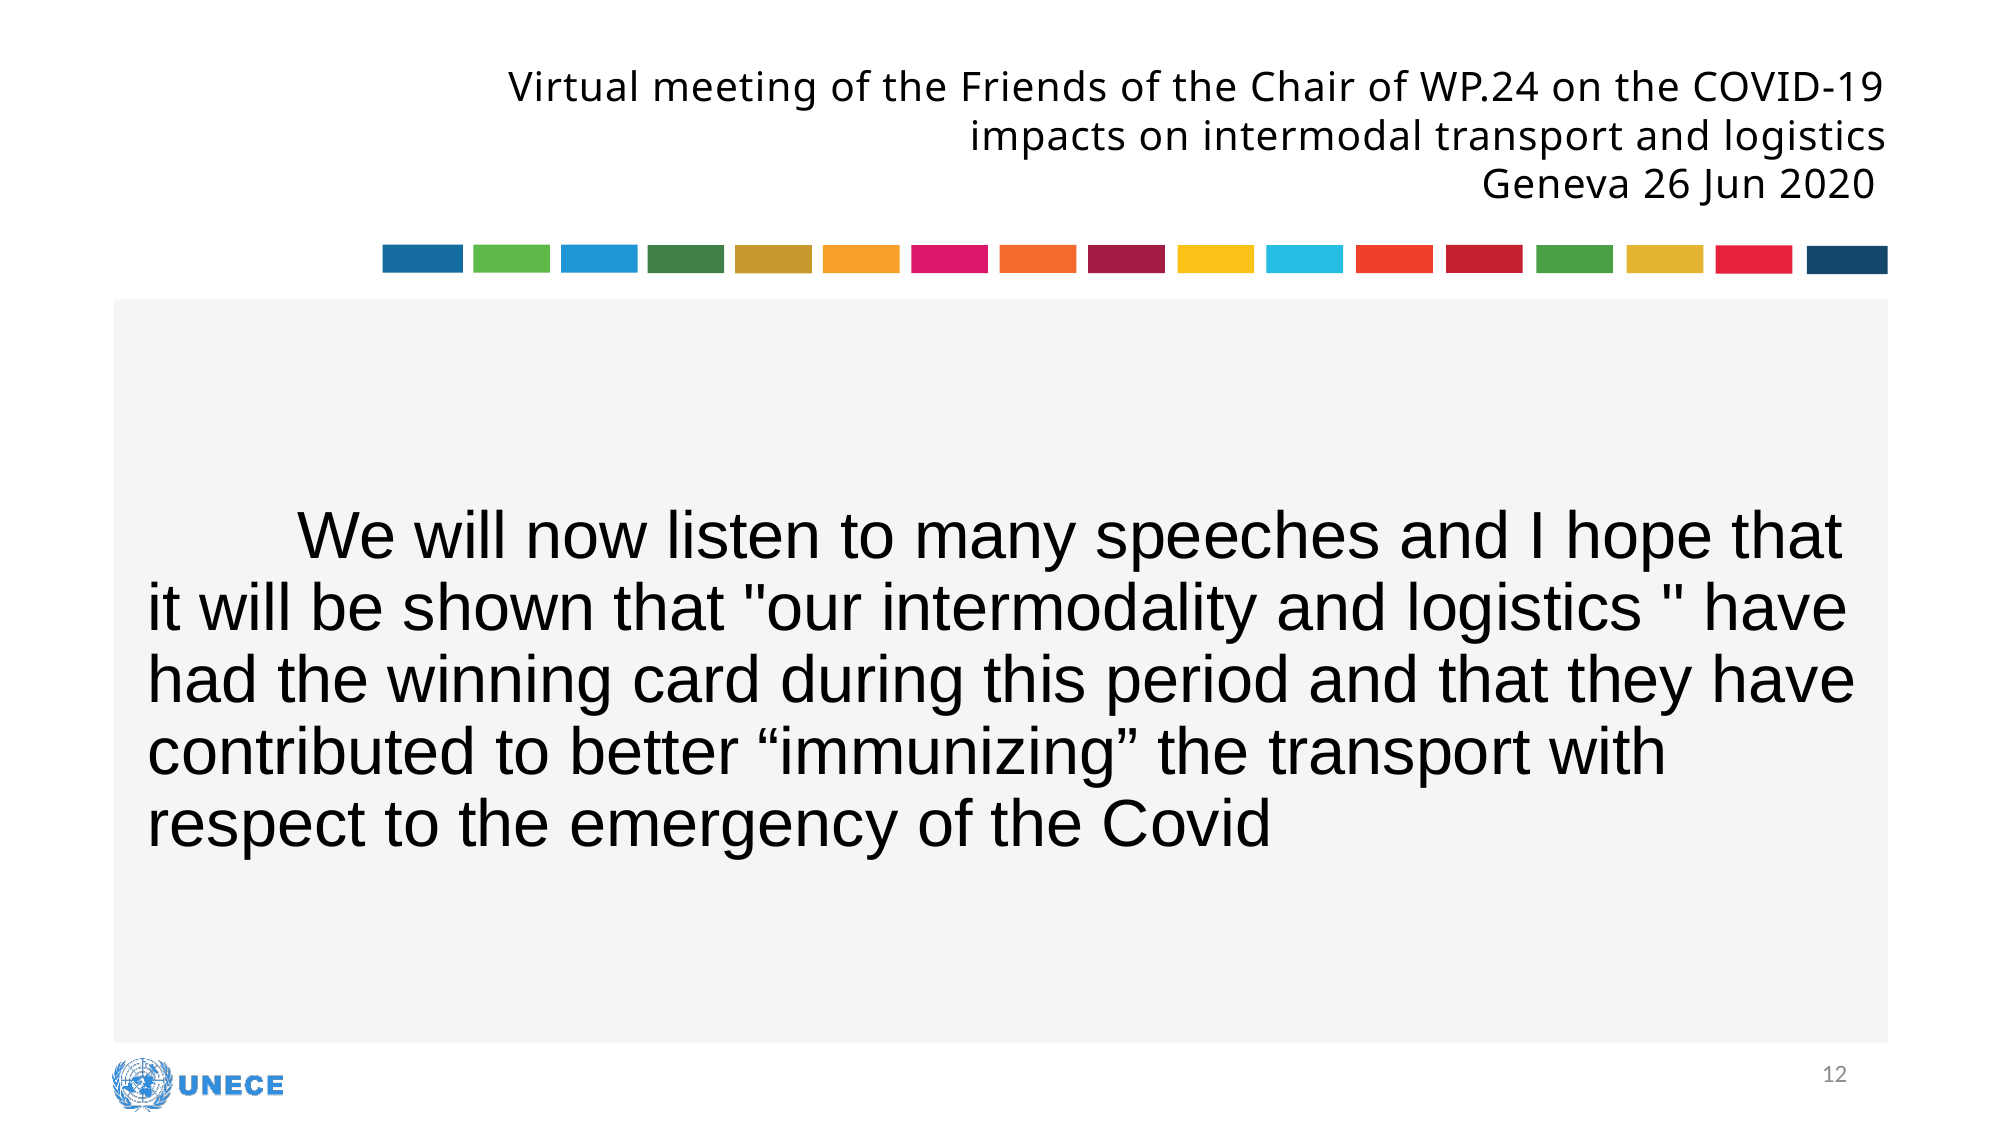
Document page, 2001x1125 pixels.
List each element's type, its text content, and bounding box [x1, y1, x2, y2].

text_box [382, 231, 1888, 286]
list We will now listen to many speeches and I hope that it will be shown that "our intermodality and logistics " have had the winning card during this period and that they have contributed to better “immunizing” the transport with respect to the emergency of the Covid [113, 299, 1888, 1043]
slide_number 12 [1412, 1042, 1863, 1103]
picture [108, 1057, 286, 1113]
text_box Virtual meeting of the Friends of the Chair of WP.24 on the COVID-19 impacts on intermodal transport and logistics Geneva 26 Jun 2020 [457, 52, 1903, 216]
